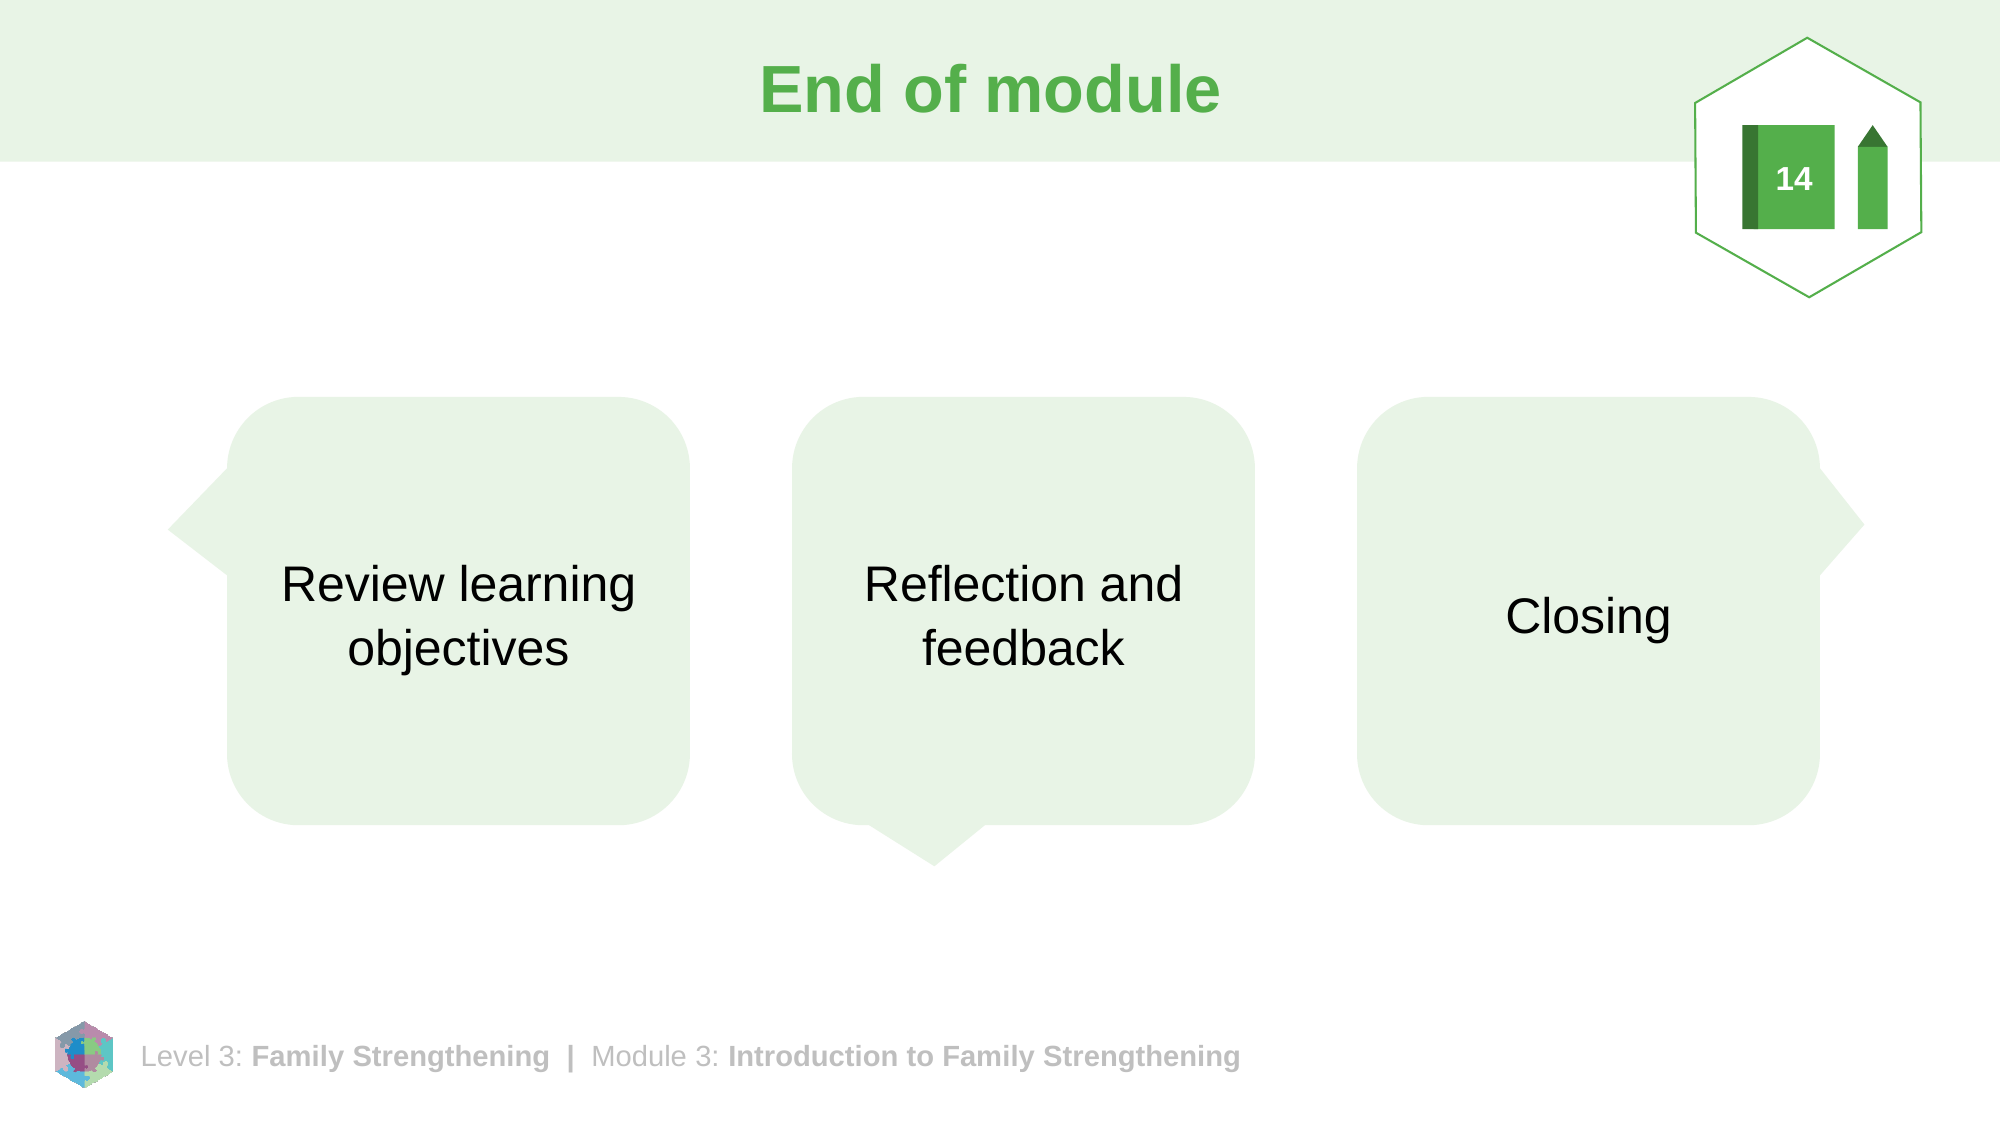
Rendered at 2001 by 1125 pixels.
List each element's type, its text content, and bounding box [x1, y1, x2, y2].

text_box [1677, 55, 1939, 280]
picture [55, 1021, 113, 1088]
title End of module [137, 19, 1863, 163]
text_box Review learning objectives [166, 395, 691, 827]
text_box Reflection and feedback [790, 395, 1256, 868]
text_box Closing [1355, 395, 1866, 827]
